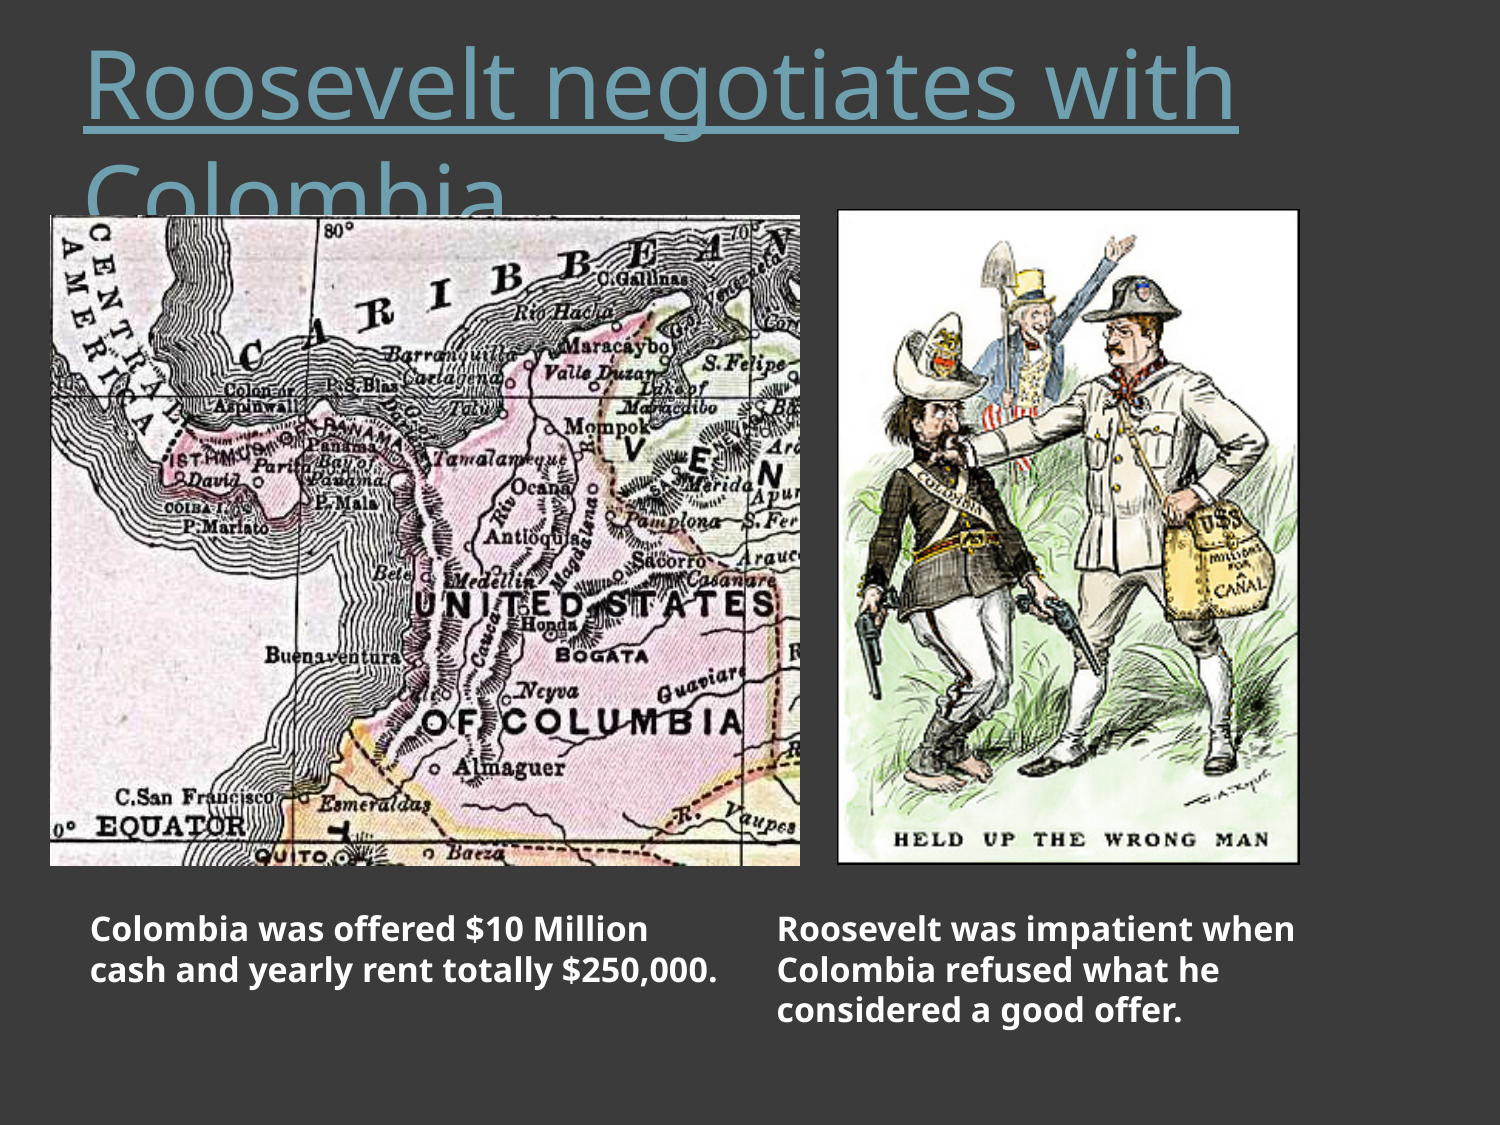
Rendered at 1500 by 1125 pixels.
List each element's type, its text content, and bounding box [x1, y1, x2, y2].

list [837, 209, 1301, 866]
list Colombia was offered $10 Million cash and yearly rent totally $250,000. [75, 900, 738, 1038]
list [49, 215, 801, 866]
list Roosevelt was impatient when Colombia refused what he considered a good offer. [761, 900, 1425, 1038]
title Roosevelt negotiates with Colombia [75, 44, 1425, 233]
